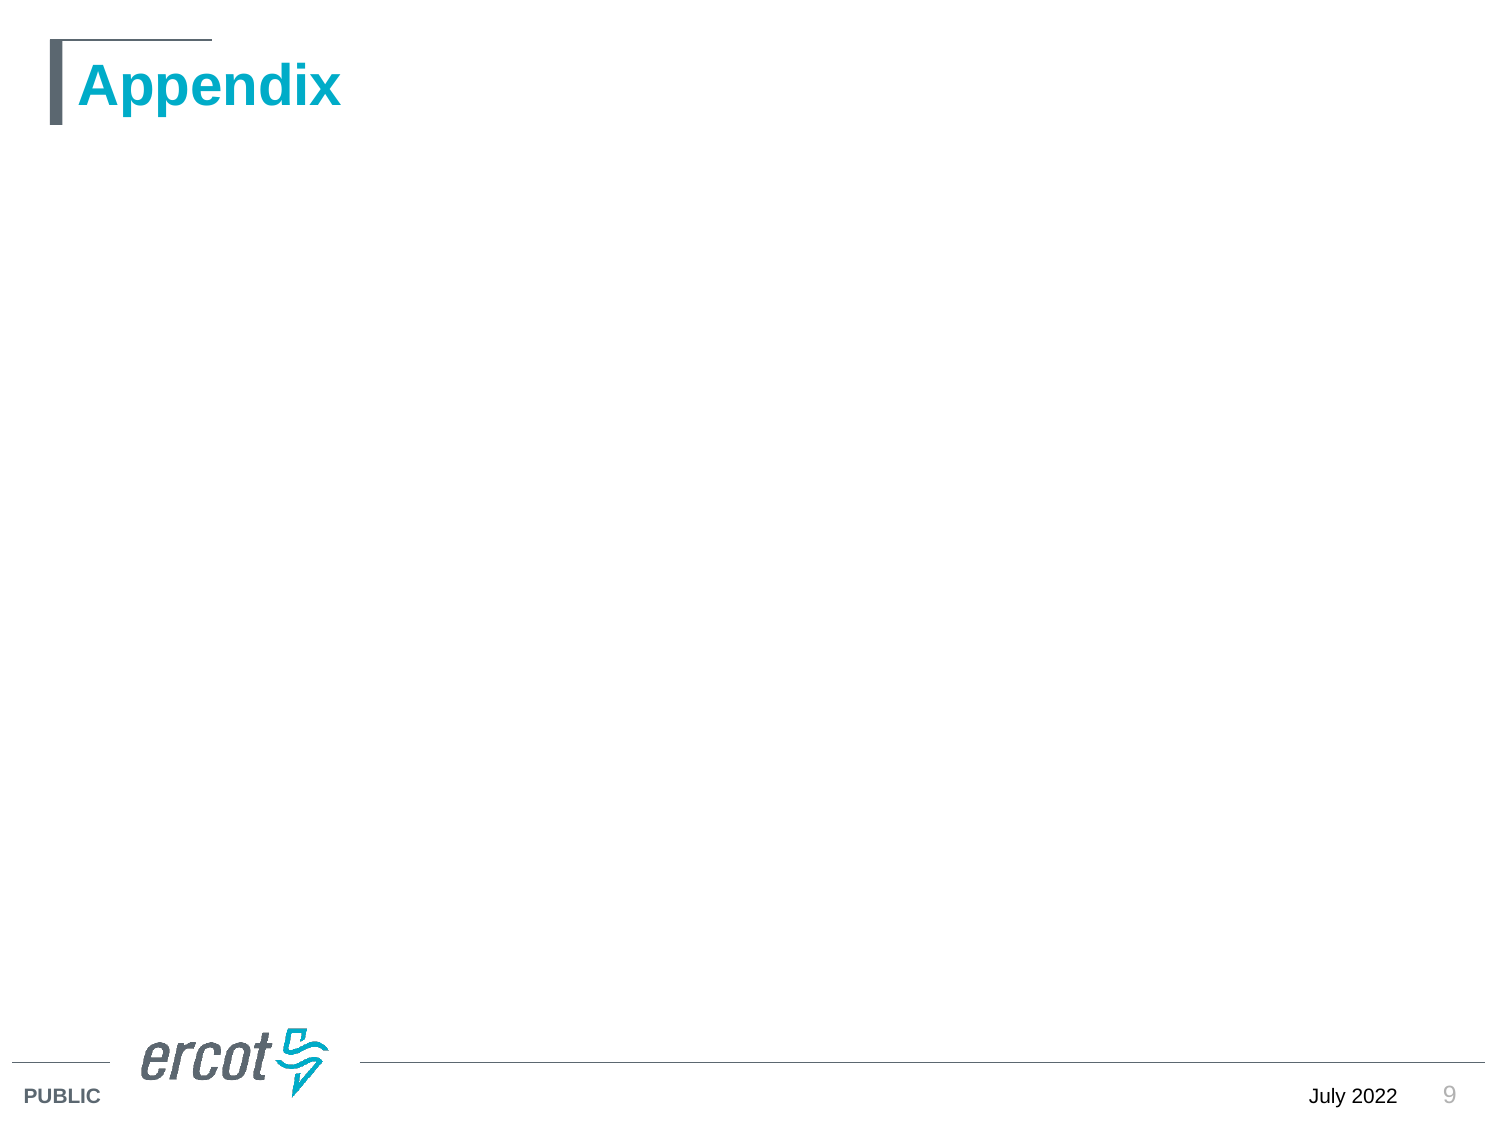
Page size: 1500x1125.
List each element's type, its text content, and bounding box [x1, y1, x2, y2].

slide_number 9 [1412, 1076, 1488, 1112]
picture [137, 1024, 332, 1100]
title Appendix [62, 39, 1300, 125]
